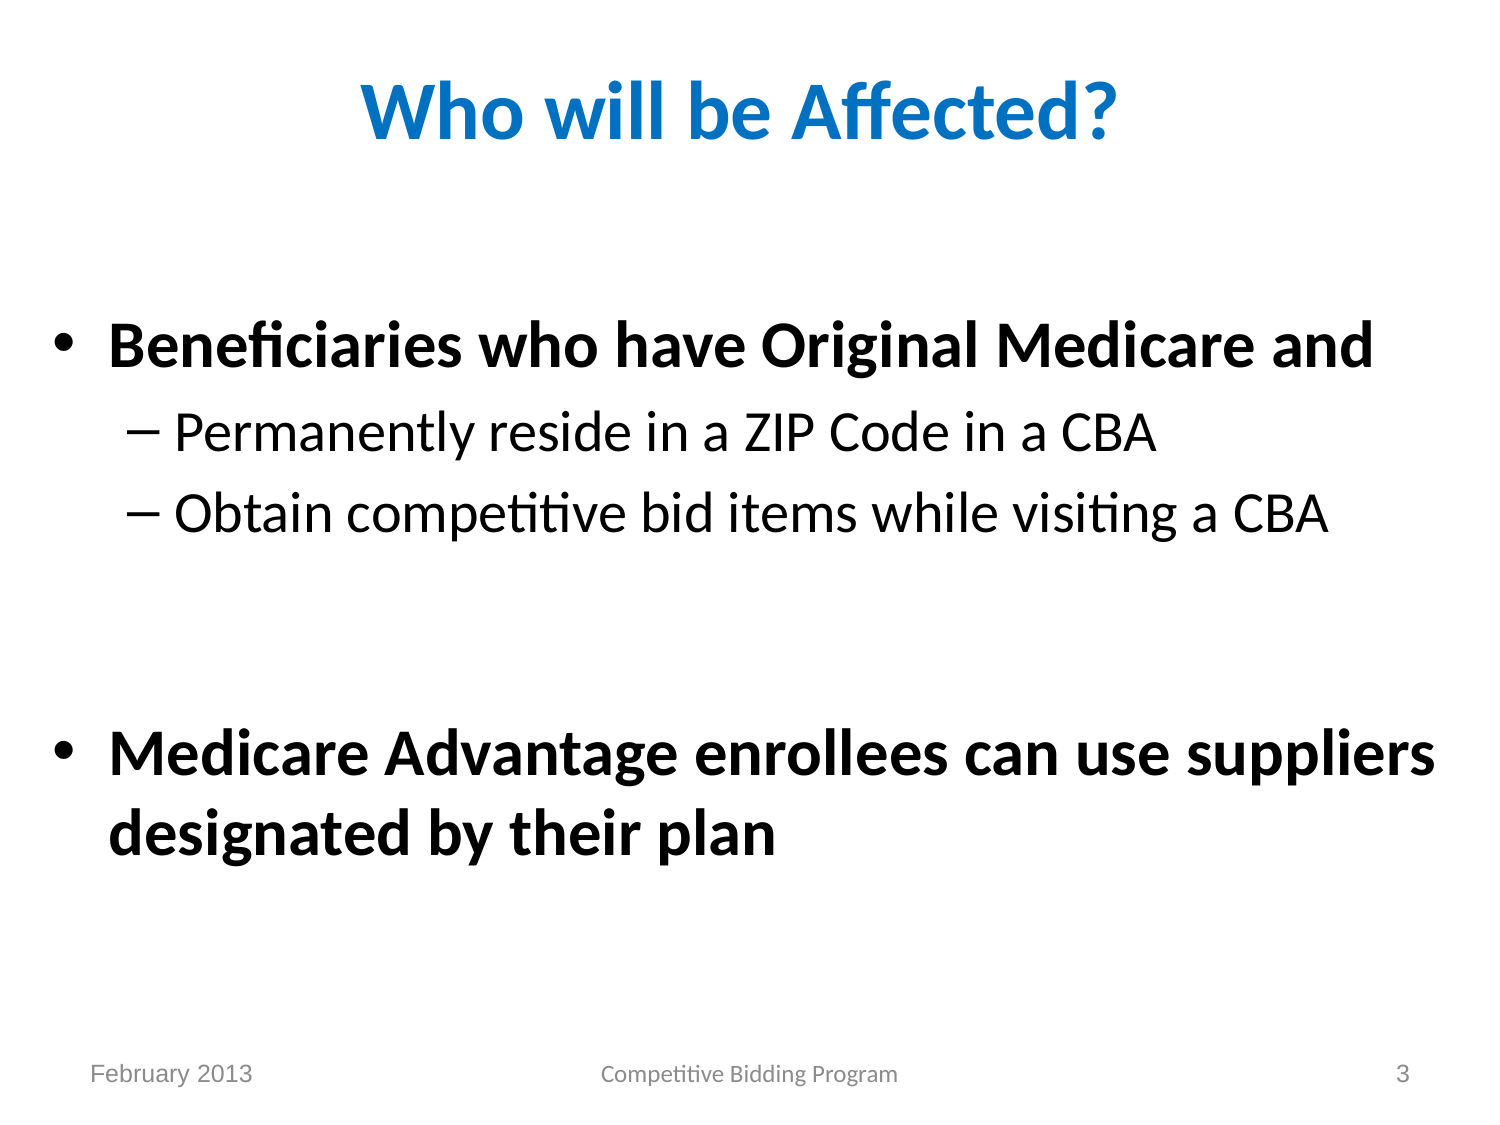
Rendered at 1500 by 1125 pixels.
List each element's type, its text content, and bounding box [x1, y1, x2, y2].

title Who will be Affected? [75, 12, 1425, 200]
list Beneficiaries who have Original Medicare and Permanently reside in a ZIP Code in a CBA Obtain competitive bid items while visiting a CBA Medicare Advantage enrollees can use suppliers designated by their plan [37, 200, 1463, 1038]
footer Competitive Bidding Program [512, 1042, 988, 1103]
slide_number 3 [1074, 1042, 1425, 1103]
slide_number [75, 1042, 425, 1103]
